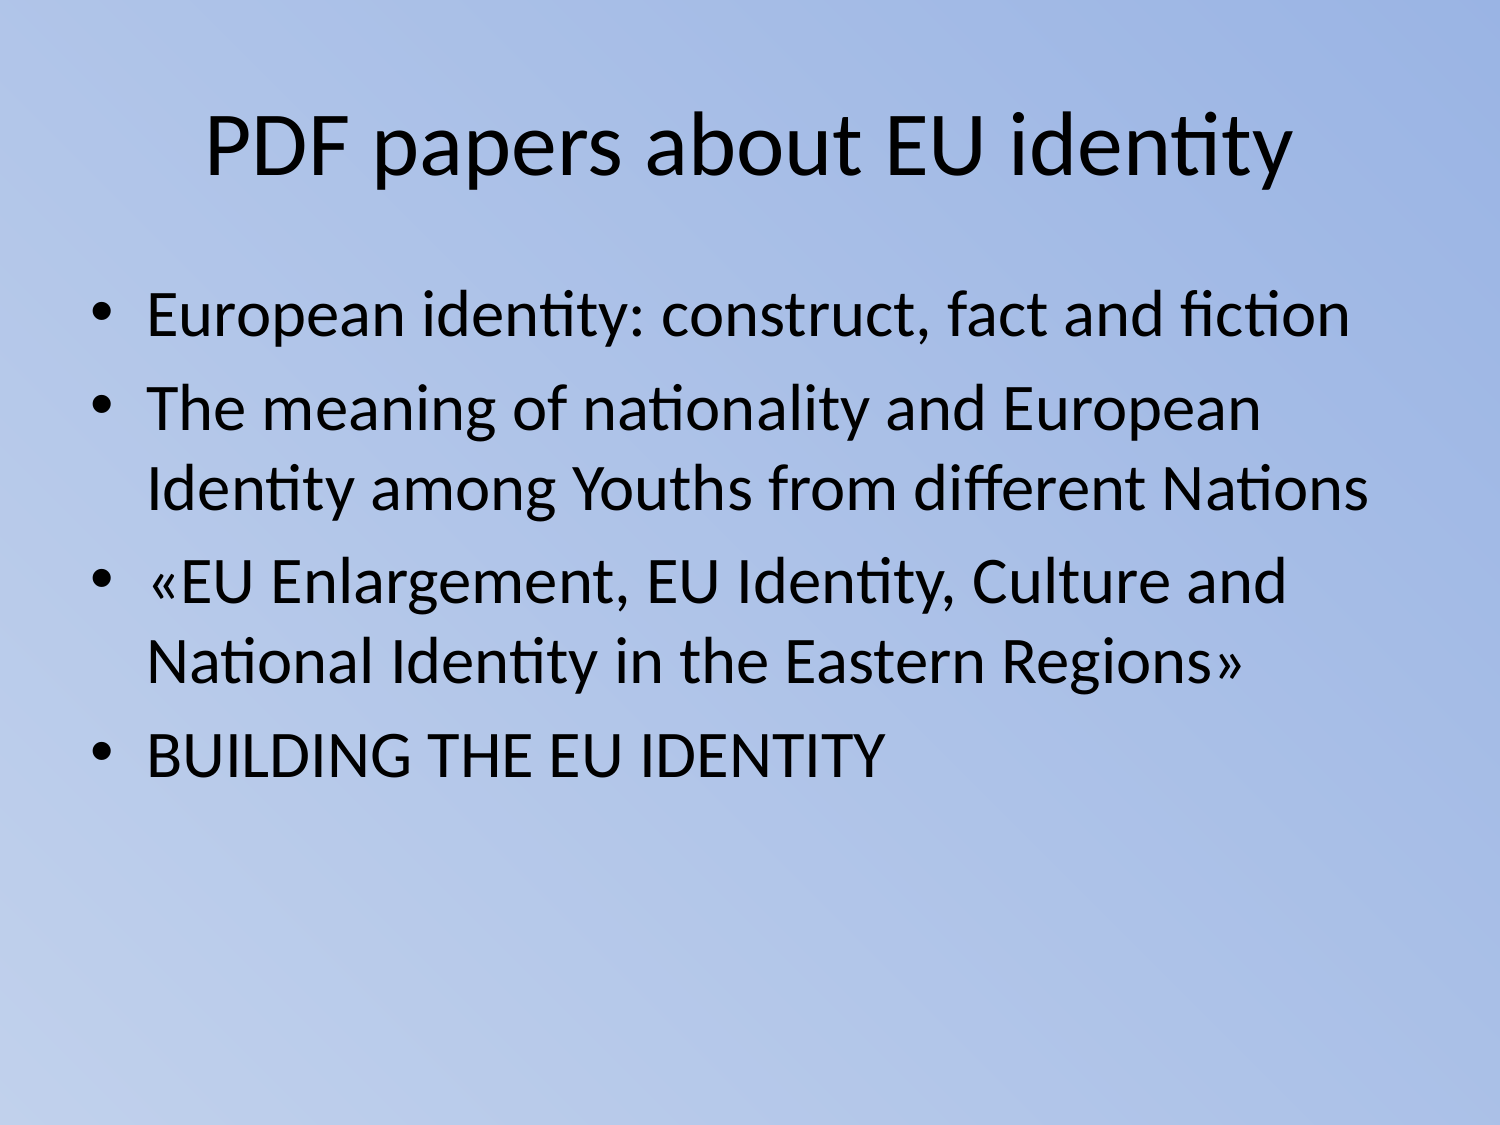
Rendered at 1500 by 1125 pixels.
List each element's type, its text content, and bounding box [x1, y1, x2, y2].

title PDF papers about EU identity [75, 45, 1425, 233]
list European identity: construct, fact and fiction The meaning of nationality and European Identity among Youths from different Nations «EU Enlargement, EU Identity, Culture and National Identity in the Eastern Regions» BUILDING THE EU IDENTITY [75, 262, 1425, 1005]
